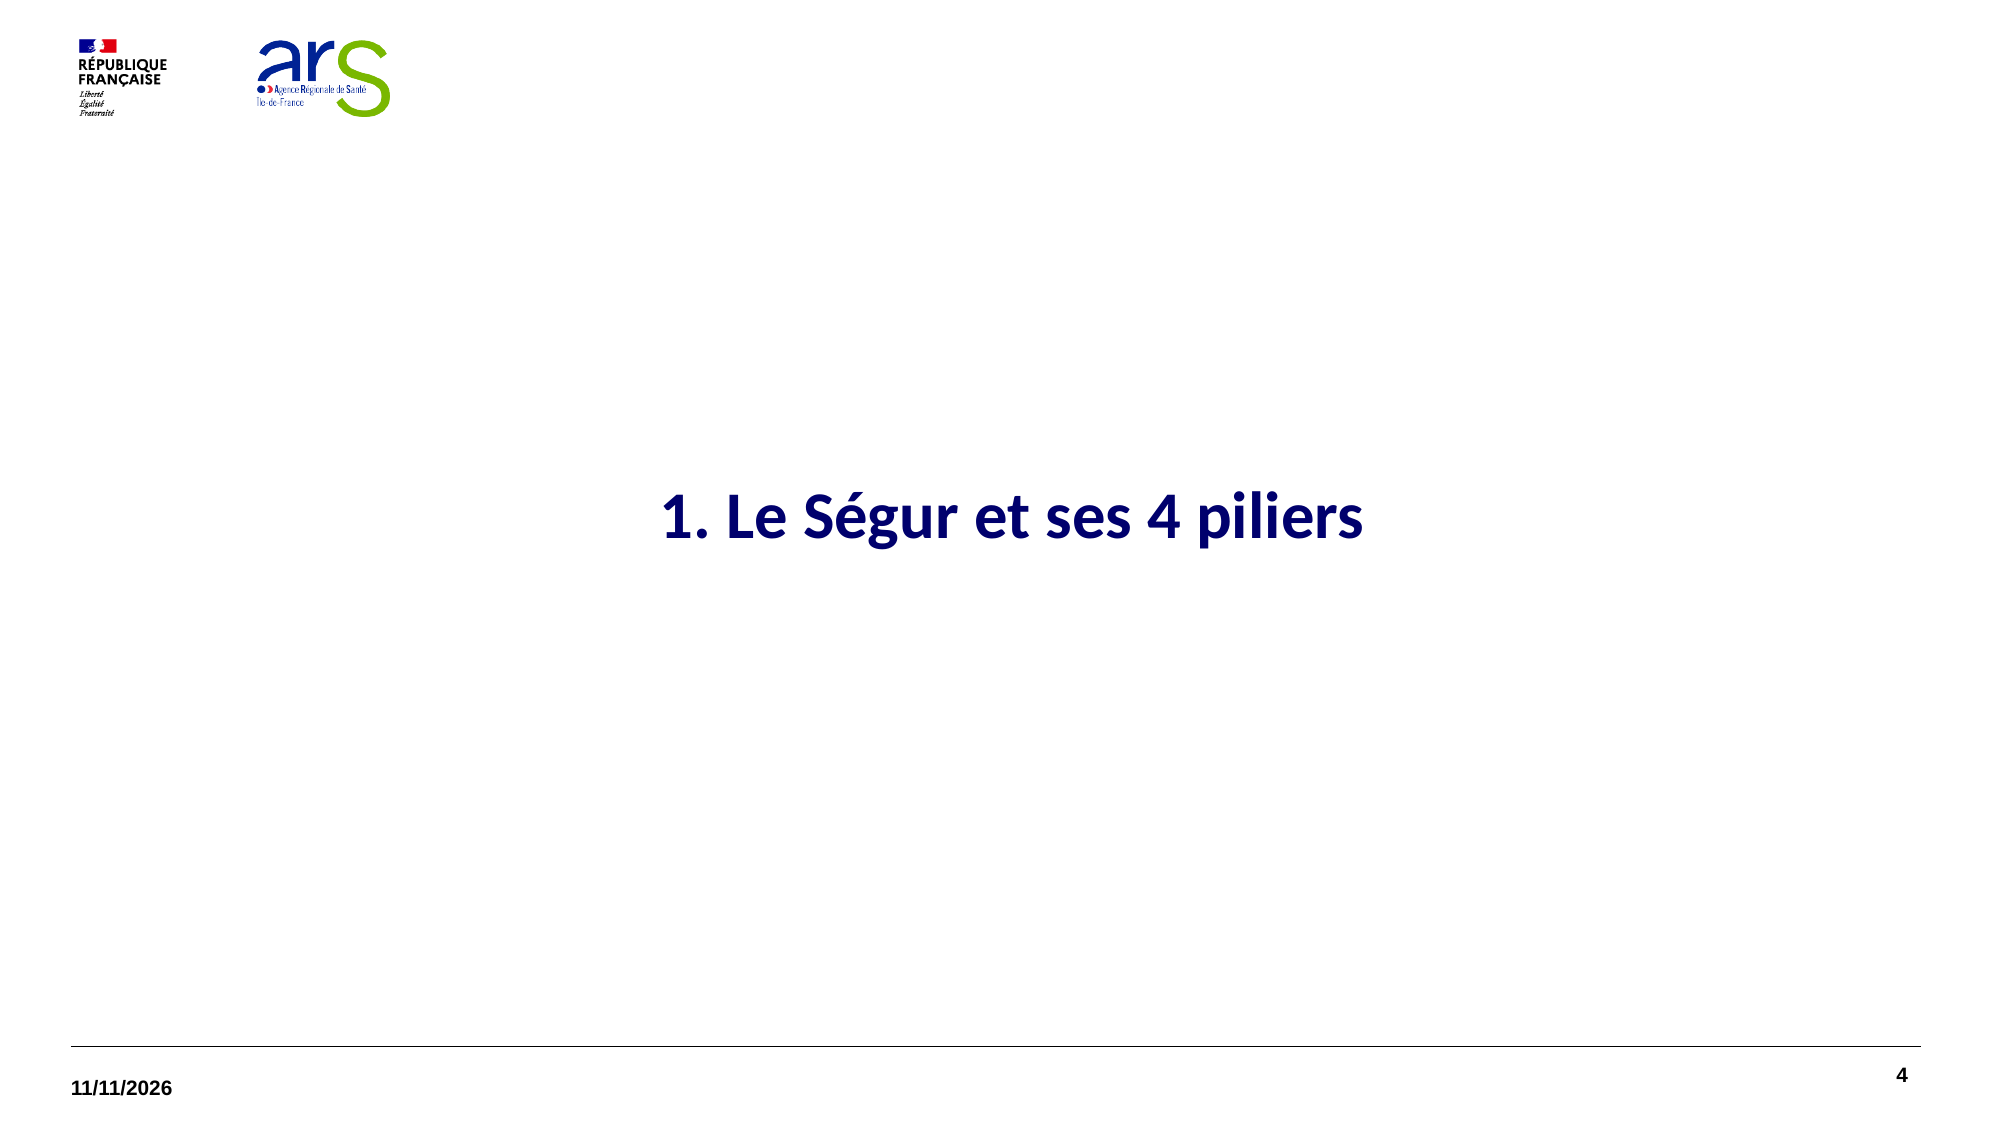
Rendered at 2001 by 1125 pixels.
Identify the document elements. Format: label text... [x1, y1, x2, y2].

picture [63, 23, 182, 142]
text_box [102, 346, 1914, 1012]
slide_number 4 [1612, 1034, 1908, 1114]
picture [256, 40, 390, 117]
text_box 1. Le Ségur et ses 4 piliers [96, 260, 1908, 764]
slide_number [70, 1049, 336, 1125]
